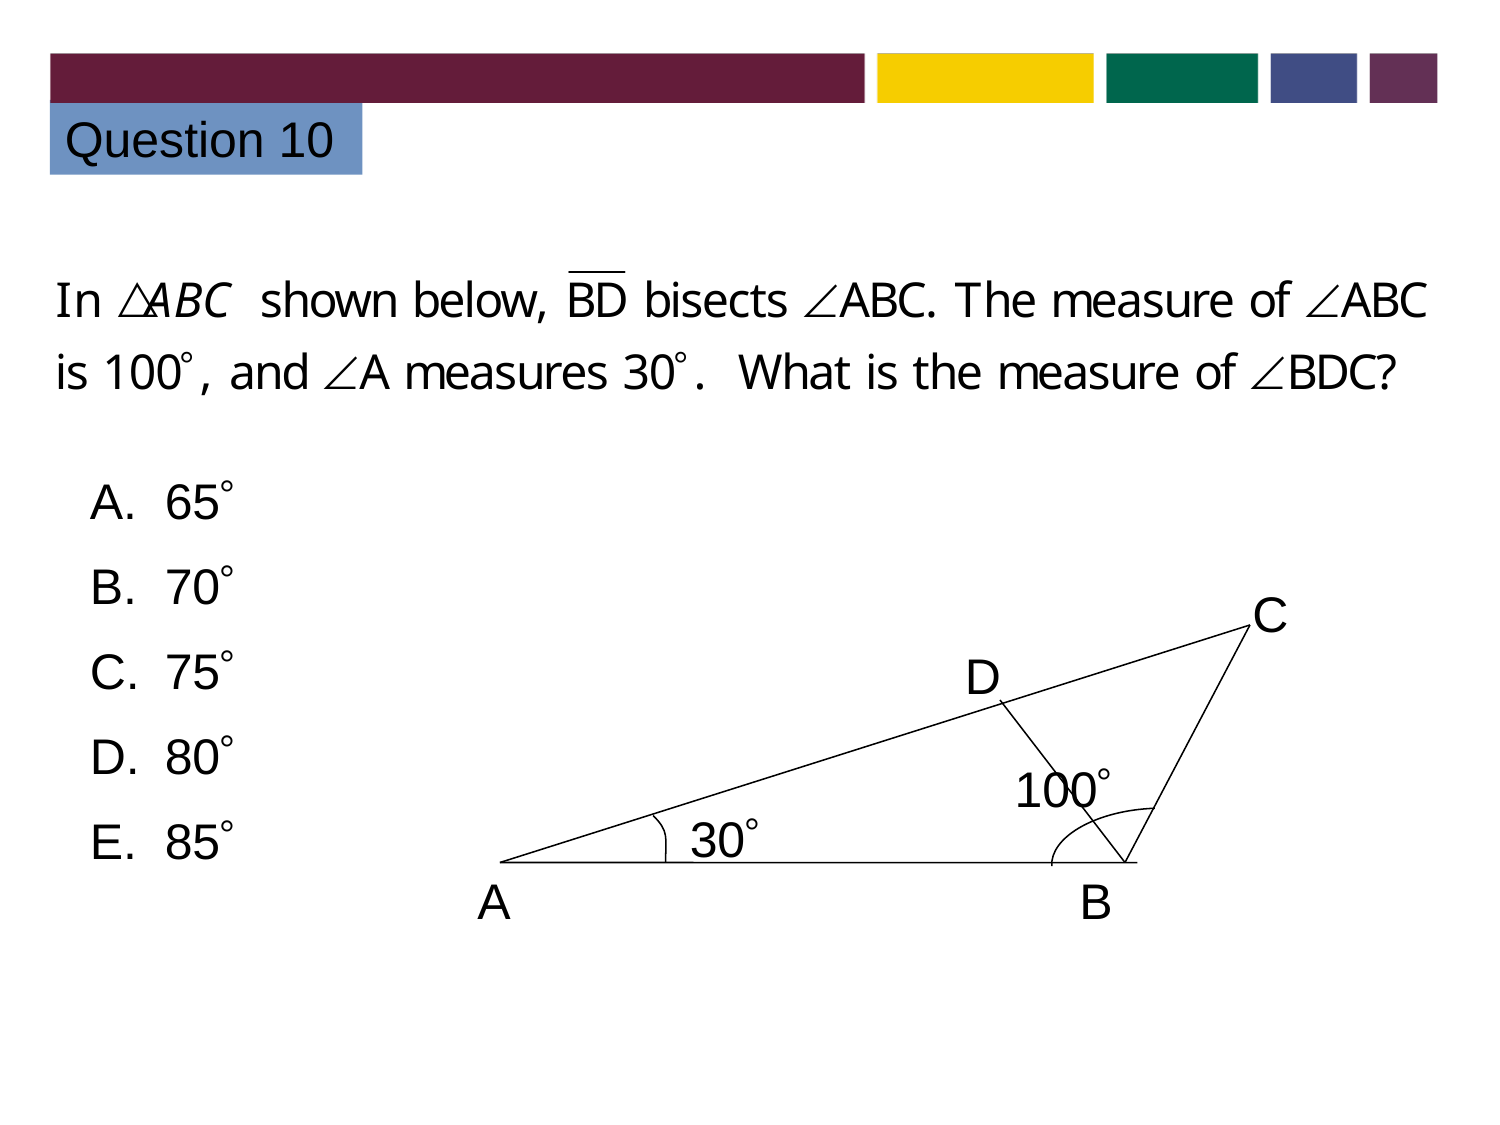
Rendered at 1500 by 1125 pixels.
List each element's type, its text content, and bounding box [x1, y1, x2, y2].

text_box 100 [999, 749, 1138, 825]
picture [37, 37, 1438, 103]
text_box 65 70 75 80 85 [74, 462, 388, 878]
text_box C [1237, 574, 1363, 650]
text_box [653, 815, 666, 862]
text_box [49, 262, 1438, 407]
text_box A B [462, 862, 675, 938]
text_box A B [800, 862, 1250, 938]
text_box 30 [675, 800, 800, 960]
text_box D [950, 637, 1063, 713]
text_box [1051, 808, 1155, 862]
text_box Question 10 [49, 111, 363, 175]
